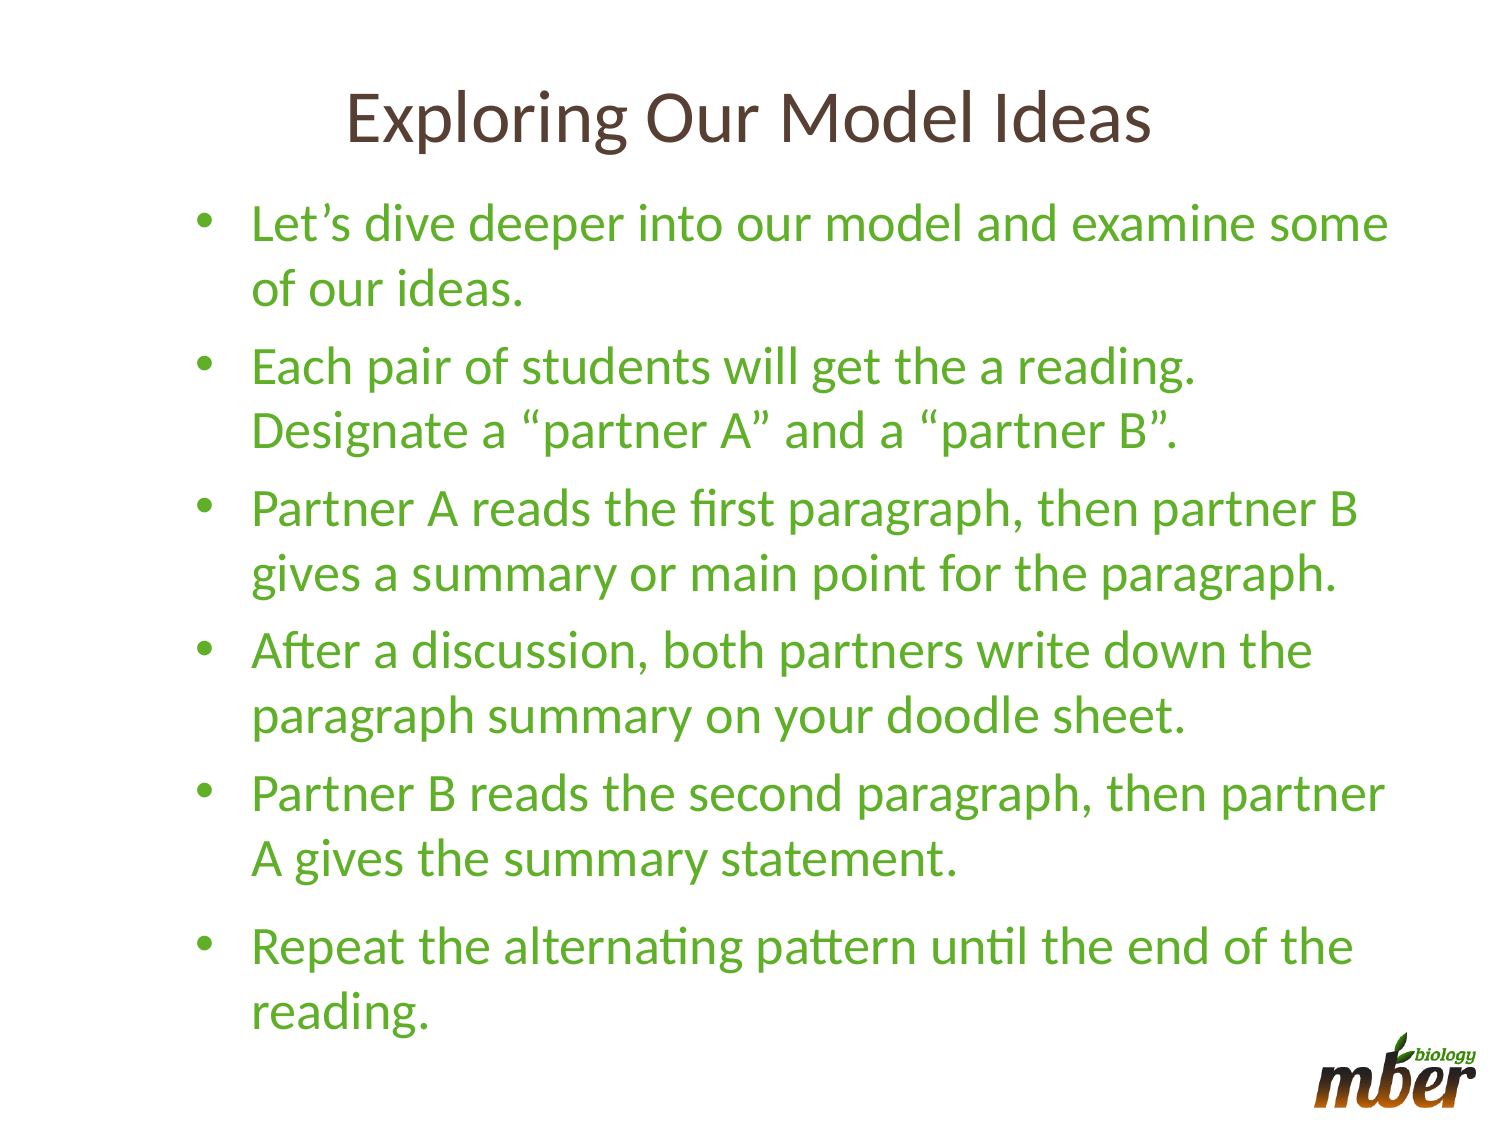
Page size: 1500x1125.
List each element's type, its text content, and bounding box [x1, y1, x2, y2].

title Exploring Our Model Ideas [75, 45, 1425, 180]
list Let’s dive deeper into our model and examine some of our ideas. Each pair of students will get the a reading. Designate a “partner A” and a “partner B”. Partner A reads the first paragraph, then partner B gives a summary or main point for the paragraph. After a discussion, both partners write down the paragraph summary on your doodle sheet. Partner B reads the second paragraph, then partner A gives the summary statement. Repeat the alternating pattern until the end of the reading. [180, 179, 1425, 1033]
picture [1314, 1032, 1476, 1109]
